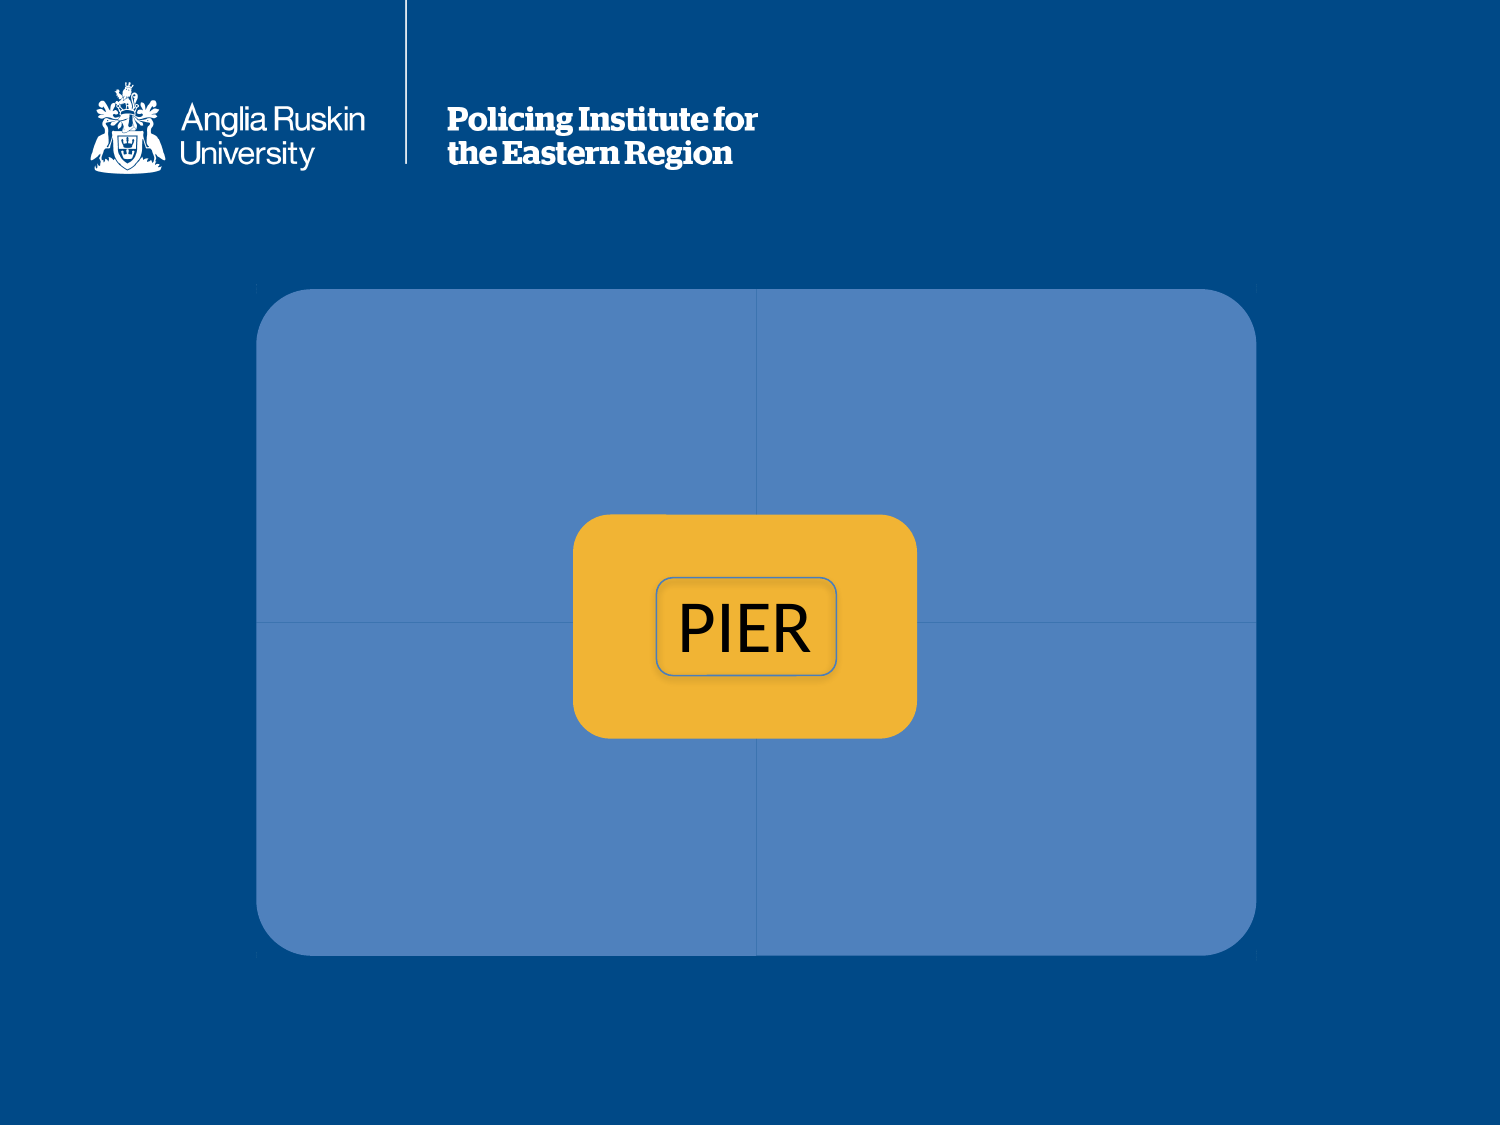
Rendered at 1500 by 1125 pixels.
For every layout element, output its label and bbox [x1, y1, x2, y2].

picture [90, 0, 763, 174]
text_box [256, 288, 1257, 957]
